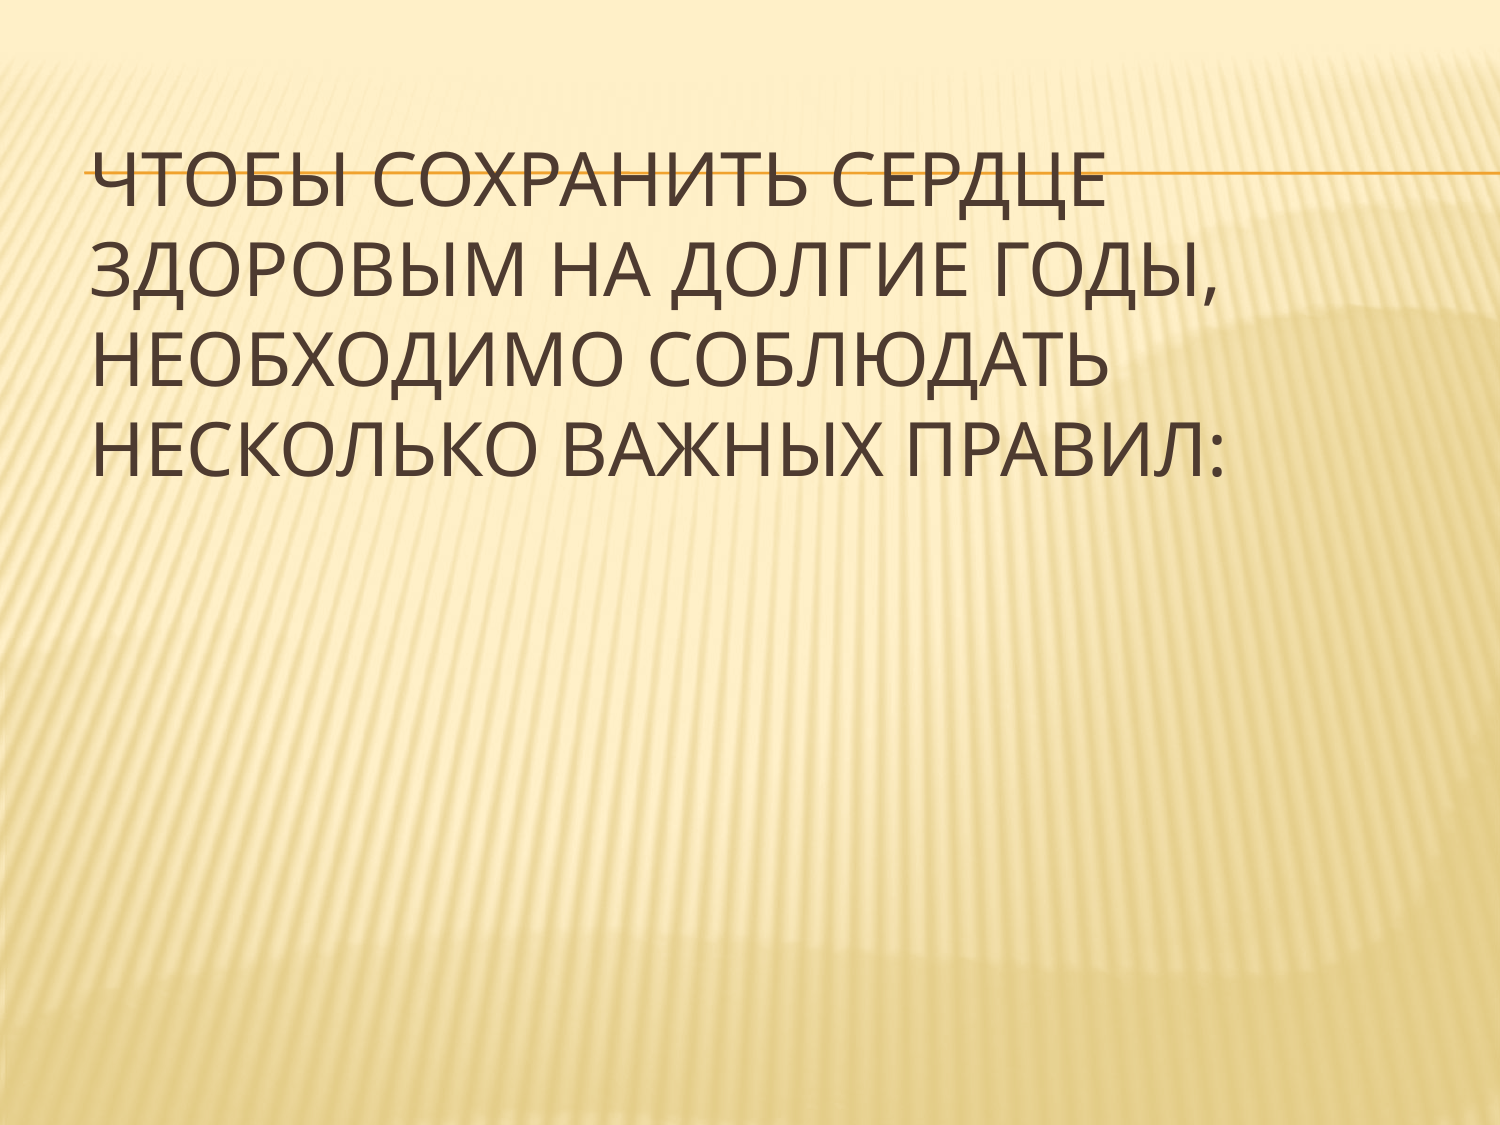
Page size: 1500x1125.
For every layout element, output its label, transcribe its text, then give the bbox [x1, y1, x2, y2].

title Чтобы сохранить сердце здоровым на долгие годы, необходимо соблюдать несколько важных правил: [75, 45, 1425, 668]
